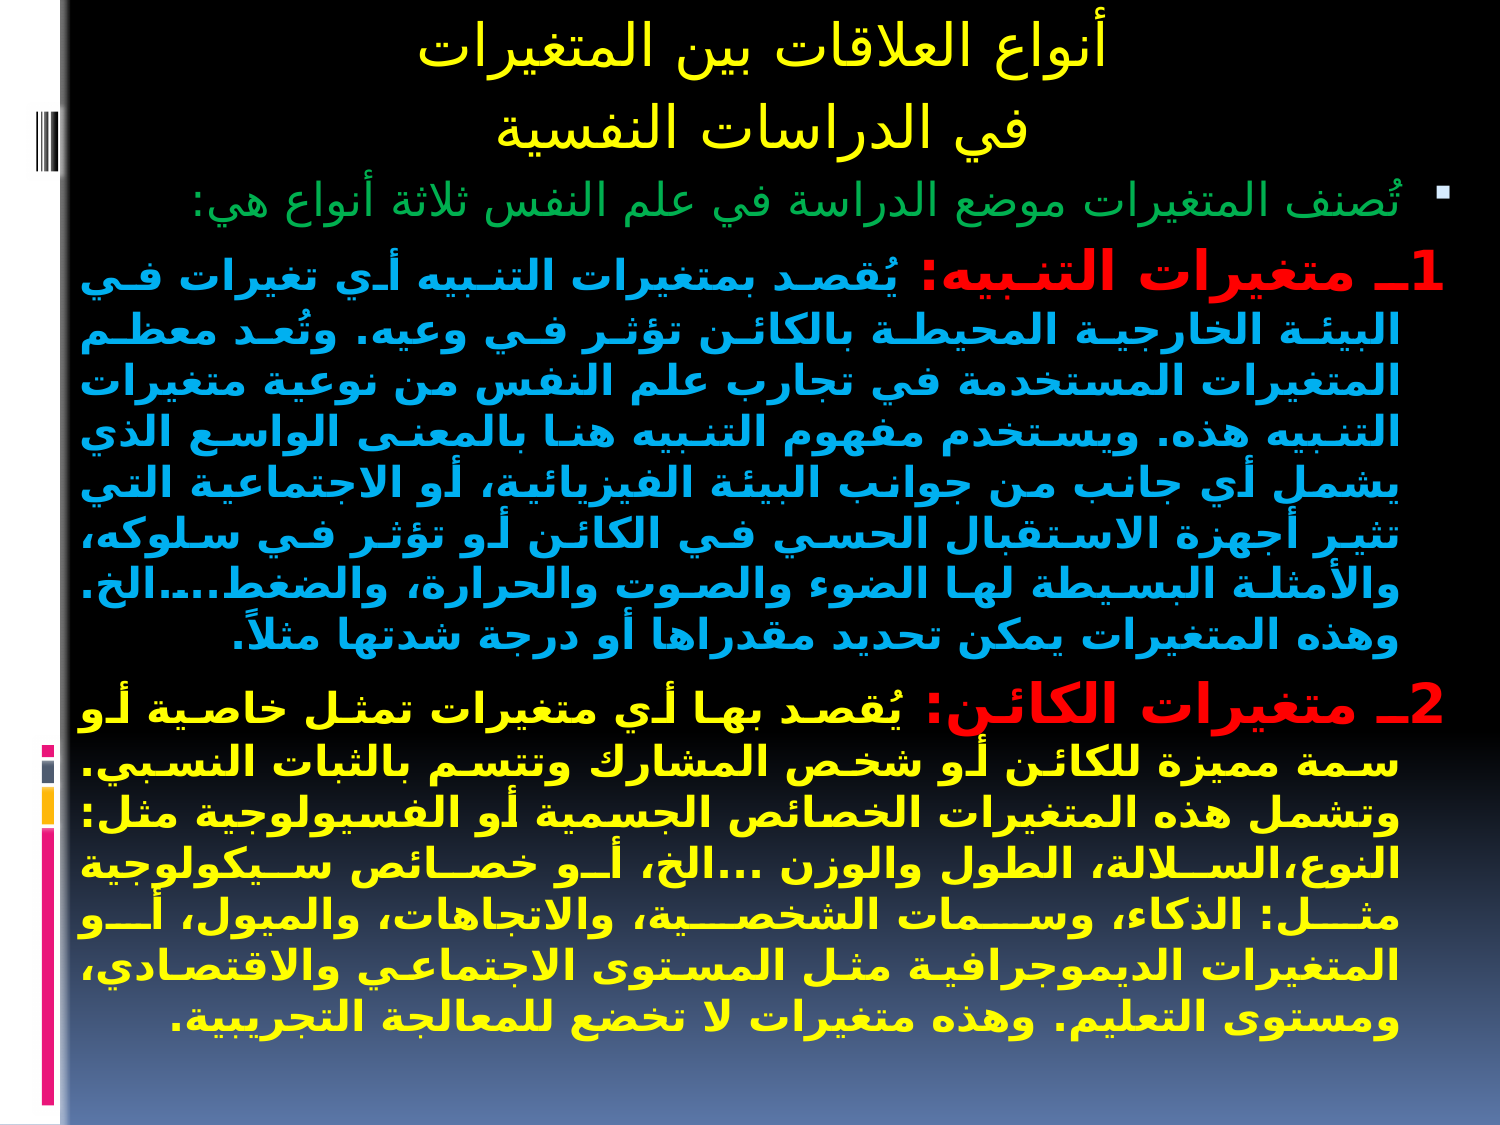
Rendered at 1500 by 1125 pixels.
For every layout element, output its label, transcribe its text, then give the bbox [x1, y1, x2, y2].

list أنواع العلاقات بين المتغيرات في الدراسات النفسية تُصنف المتغيرات موضع الدراسة في علم النفس ثلاثة أنواع هي: 1ـ متغيرات التنبيه: يُقصد بمتغيرات التنبيه أي تغيرات في البيئة الخارجية المحيطة بالكائن تؤثر في وعيه. وتُعد معظم المتغيرات المستخدمة في تجارب علم النفس من نوعية متغيرات التنبيه هذه. ويستخدم مفهوم التنبيه هنا بالمعنى الواسع الذي يشمل أي جانب من جوانب البيئة الفيزيائية، أو الاجتماعية التي تثير أجهزة الاستقبال الحسي في الكائن أو تؤثر في سلوكه، والأمثلة البسيطة لها الضوء والصوت والحرارة، والضغط....الخ. وهذه المتغيرات يمكن تحديد مقدراها أو درجة شدتها مثلاً. 2ـ متغيرات الكائن: يُقصد بها أي متغيرات تمثل خاصية أو سمة مميزة للكائن أو شخص المشارك وتتسم بالثبات النسبي. وتشمل هذه المتغيرات الخصائص الجسمية أو الفسيولوجية مثل: النوع،السلالة، الطول والوزن ...الخ، أو خصائص سيكولوجية مثل: الذكاء، وسمات الشخصية، والاتجاهات، والميول، أو المتغيرات الديموجرافية مثل المستوى الاجتماعي والاقتصادي، ومستوى التعليم. وهذه متغيرات لا تخضع للمعالجة التجريبية. [64, 0, 1471, 1125]
